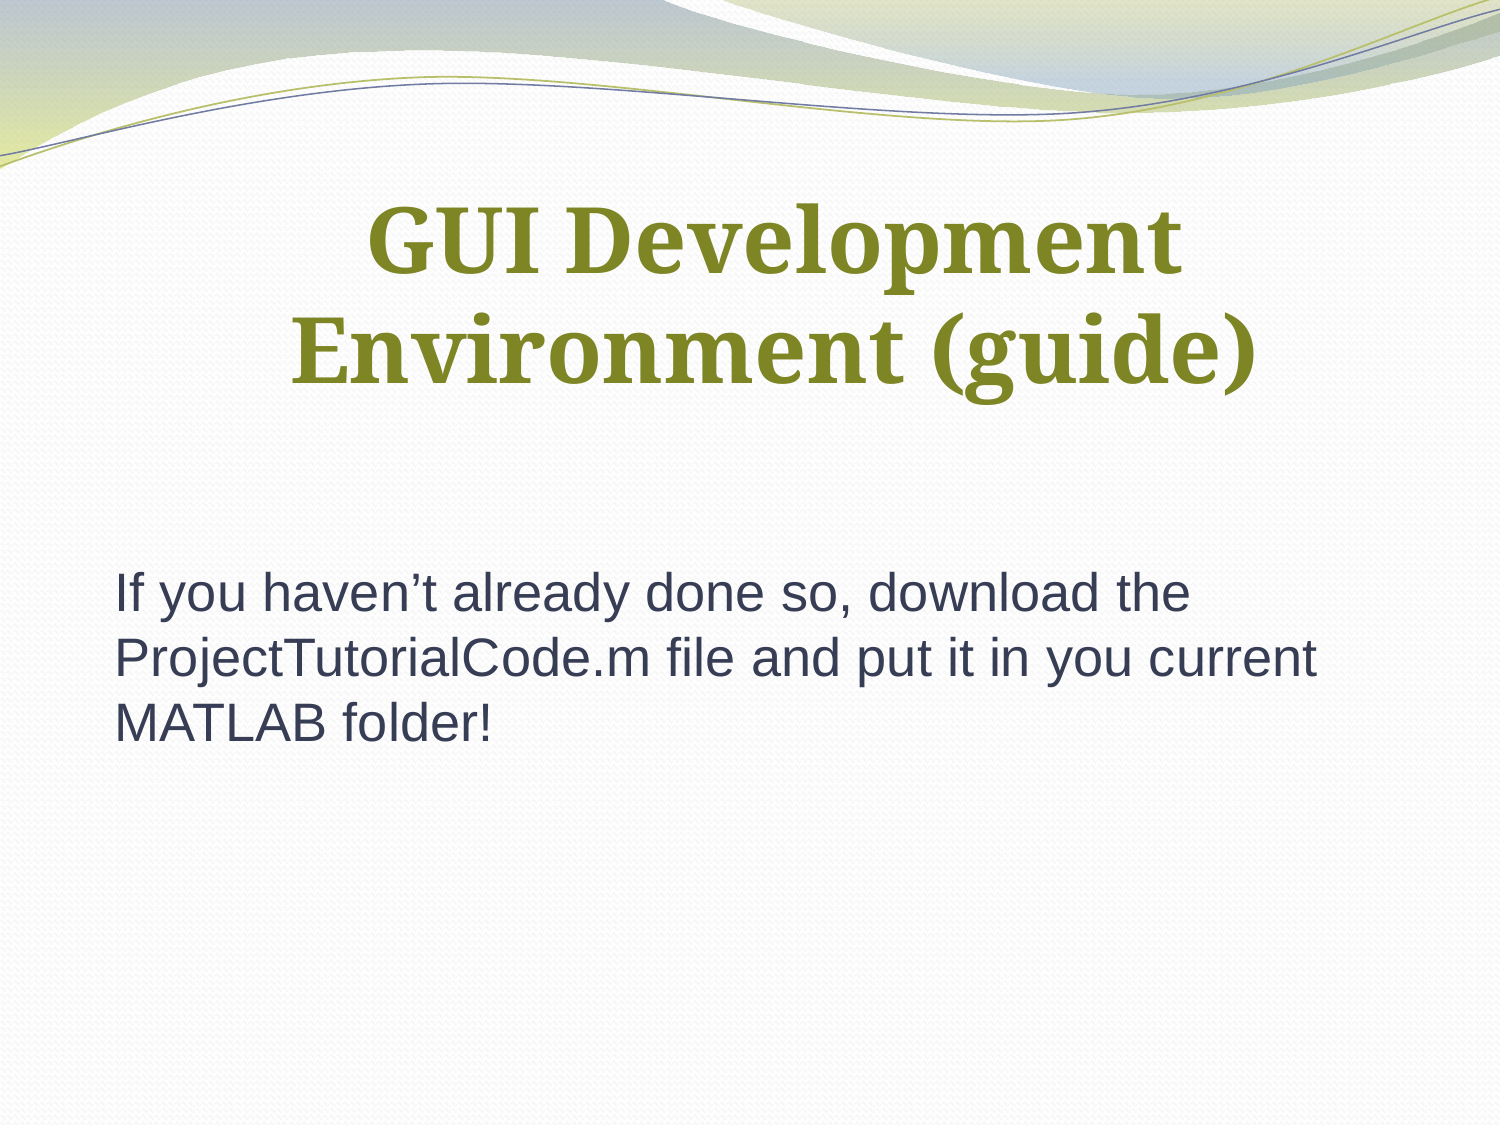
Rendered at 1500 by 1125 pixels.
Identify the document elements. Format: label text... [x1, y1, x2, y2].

list If you haven’t already done so, download the ProjectTutorialCode.m file and put it in you current MATLAB folder! [99, 549, 1450, 1025]
text_box GUI Development Environment (guide) [50, 174, 1500, 410]
